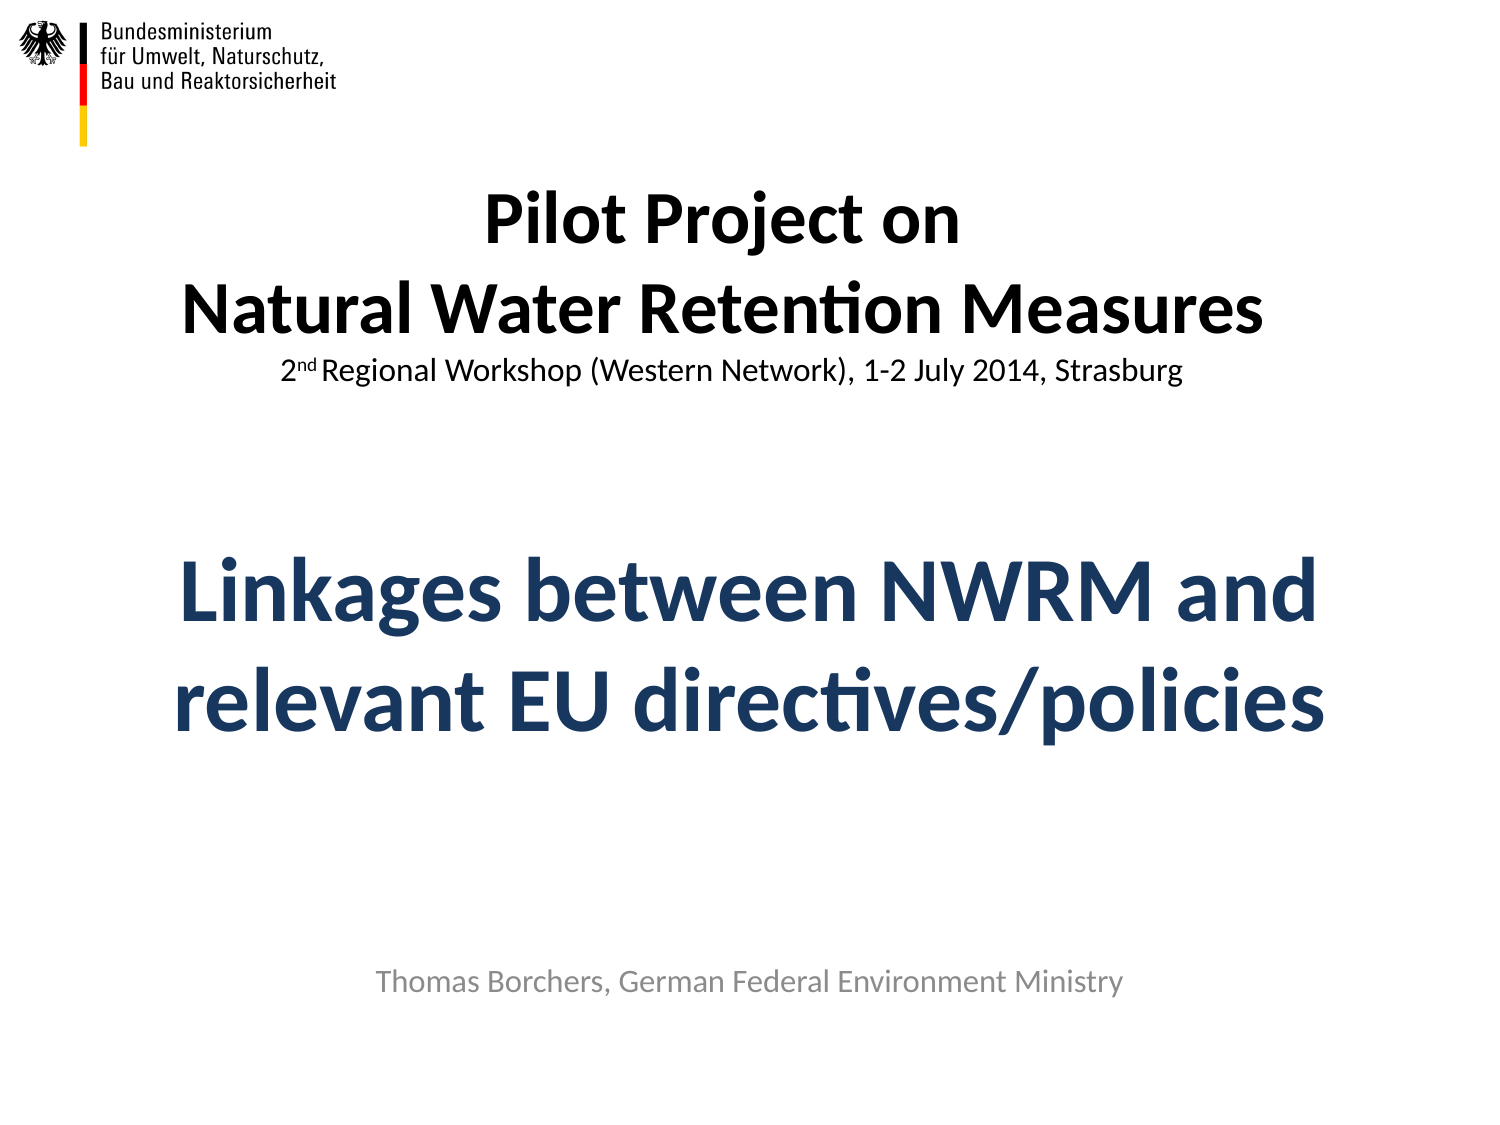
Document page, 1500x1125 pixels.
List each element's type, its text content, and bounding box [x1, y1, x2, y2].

title Linkages between NWRM and relevant EU directives/policies [112, 432, 1388, 846]
text_box Pilot Project on Natural Water Retention Measures 2nd Regional Workshop (Western Network), 1-2 July 2014, Strasburg [135, 161, 1329, 396]
picture [17, 18, 338, 148]
subtitle Thomas Borchers, German Federal Environment Ministry [129, 952, 1370, 1008]
